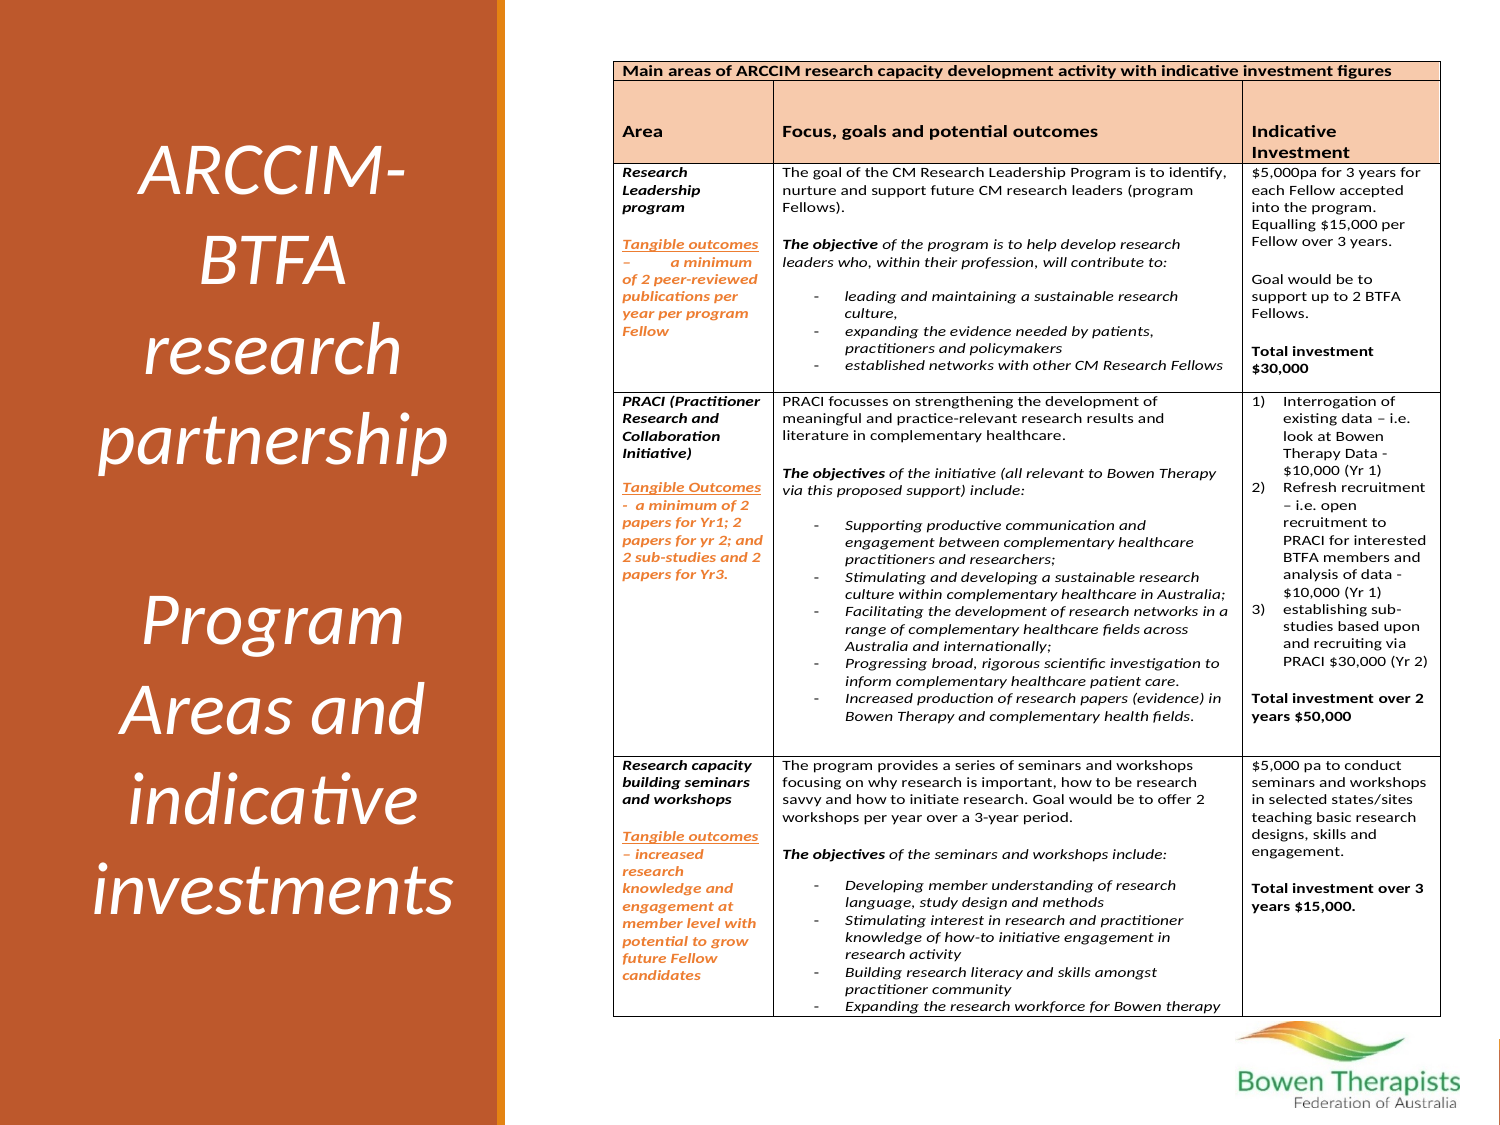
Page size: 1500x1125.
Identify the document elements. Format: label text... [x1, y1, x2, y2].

text_box [496, 0, 506, 1125]
text_box [0, 0, 496, 1125]
text_box [506, 0, 1500, 1125]
text_box ARCCIM-BTFA research partnership Program Areas and indicative investments [74, 112, 472, 938]
picture [611, 60, 1463, 1051]
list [1234, 1020, 1460, 1108]
